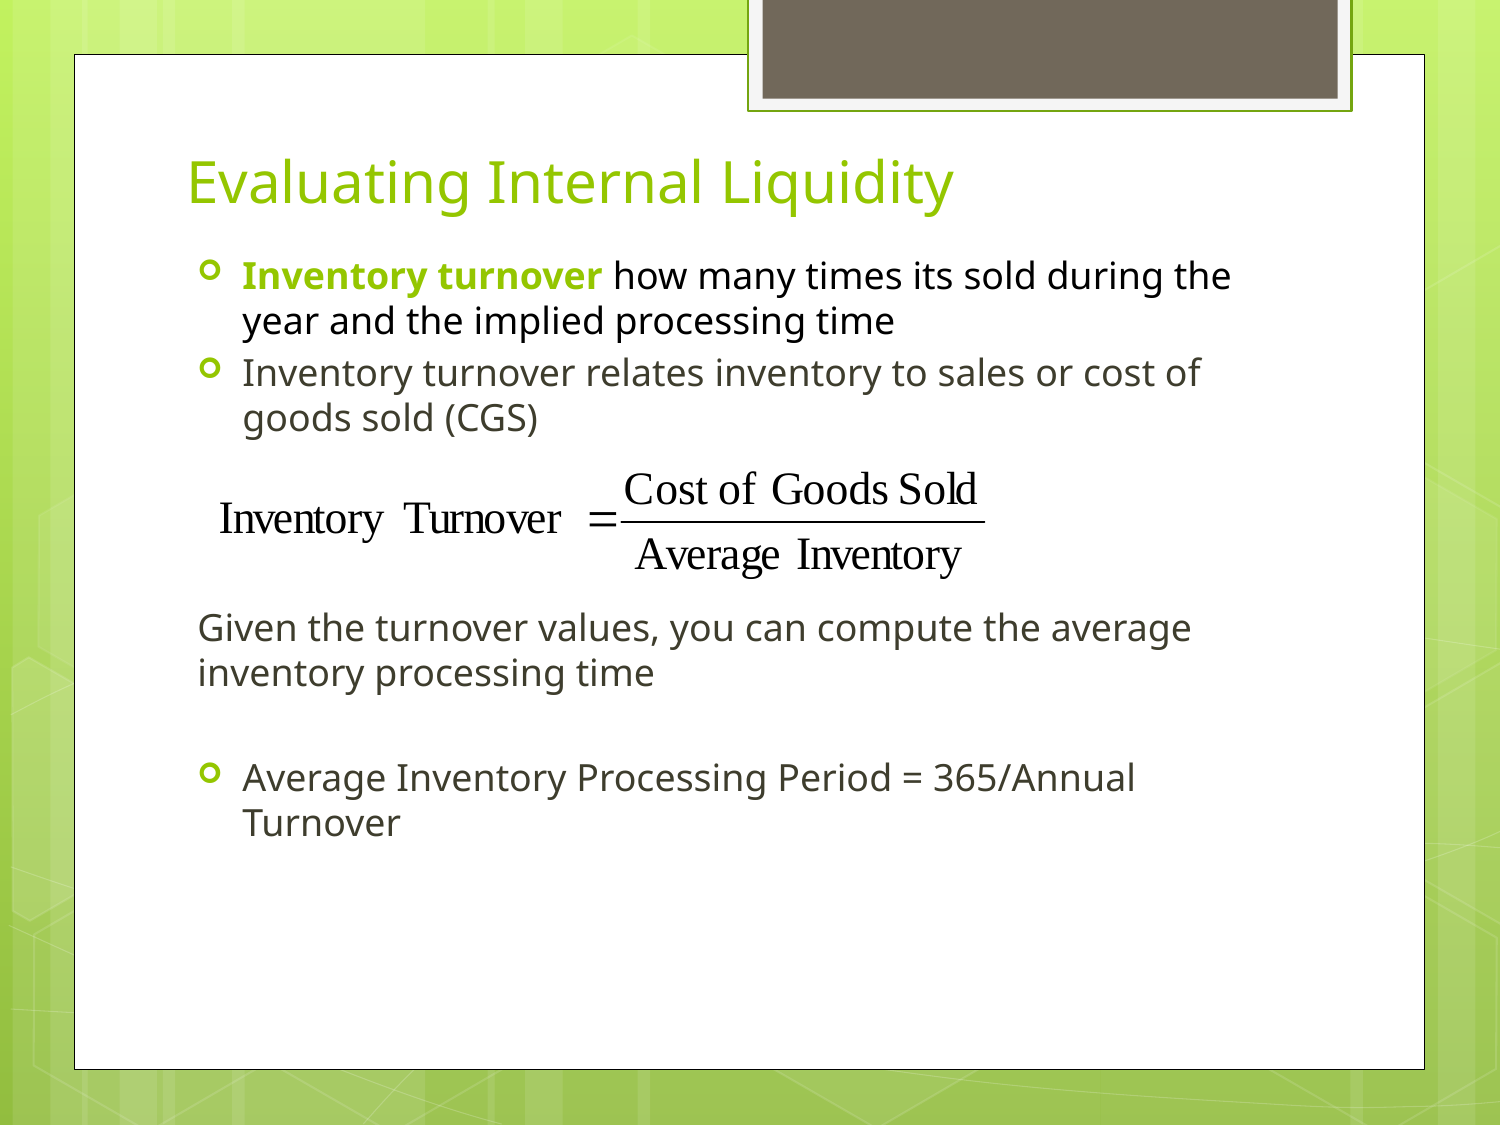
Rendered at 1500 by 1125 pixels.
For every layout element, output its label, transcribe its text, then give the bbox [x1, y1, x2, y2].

list Inventory turnover how many times its sold during the year and the implied processing time Inventory turnover relates inventory to sales or cost of goods sold (CGS) Given the turnover values, you can compute the average inventory processing time Average Inventory Processing Period = 365/Annual Turnover [171, 244, 1283, 957]
title Evaluating Internal Liquidity [171, 136, 1324, 224]
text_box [211, 459, 992, 586]
